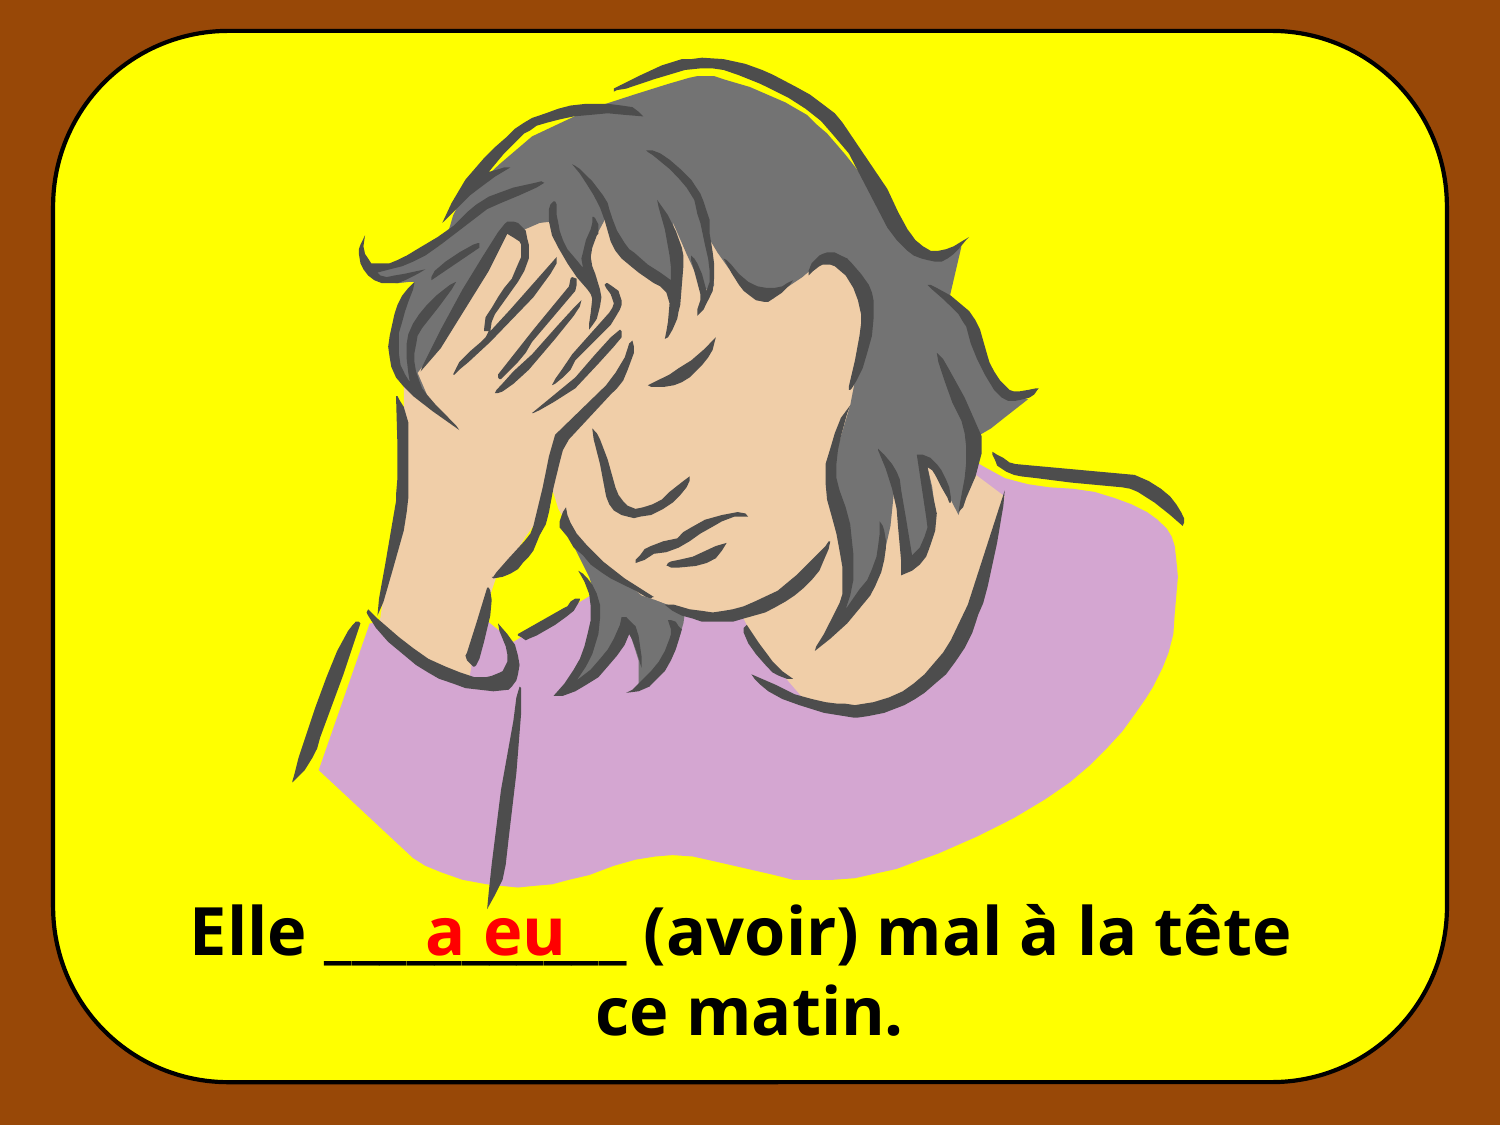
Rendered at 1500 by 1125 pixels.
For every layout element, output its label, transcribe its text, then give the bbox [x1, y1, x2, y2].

text_box a eu [171, 881, 821, 977]
text_box [50, 28, 1450, 934]
text_box [133, 1057, 1367, 1085]
picture [288, 54, 1188, 913]
text_box Elle ___________ (avoir) mal à la tête ce matin. [53, 881, 1447, 1057]
